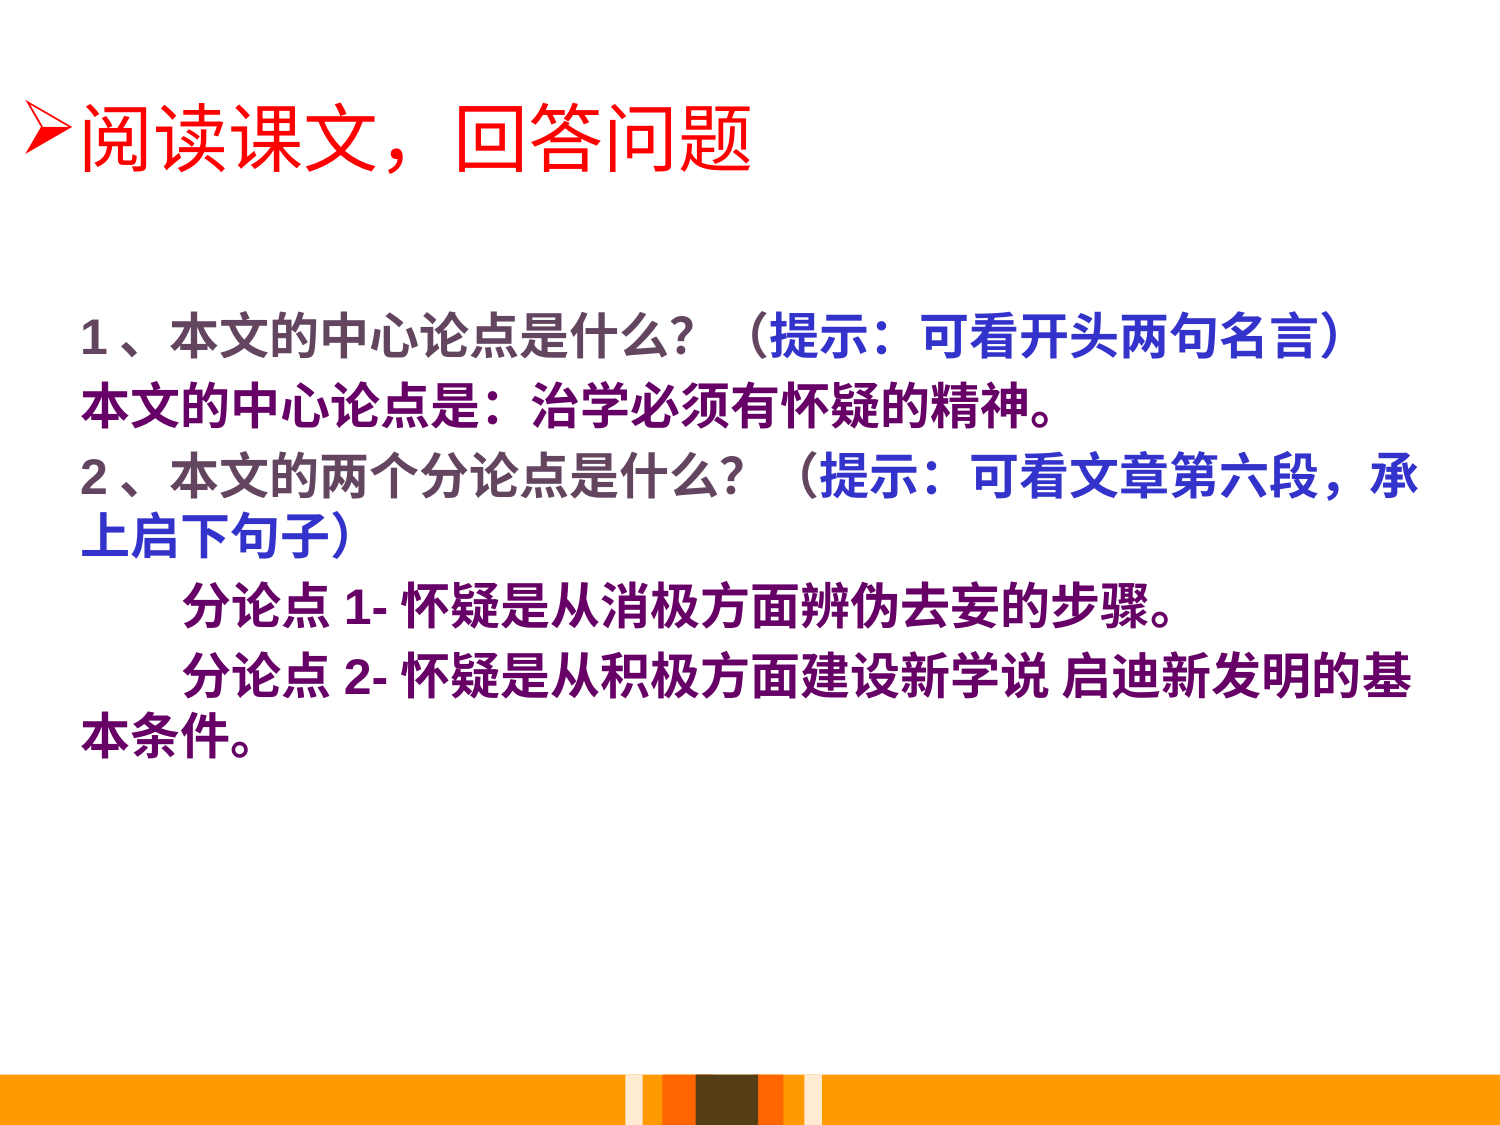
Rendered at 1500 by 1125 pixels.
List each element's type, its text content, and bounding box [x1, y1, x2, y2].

list 1、本文的中心论点是什么？（提示：可看开头两句名言） 本文的中心论点是：治学必须有怀疑的精神。 2、本文的两个分论点是什么？（提示：可看文章第六段，承上启下句子） 分论点1-怀疑是从消极方面辨伪去妄的步骤。 分论点2-怀疑是从积极方面建设新学说 启迪新发明的基本条件。 [64, 296, 1455, 941]
title 阅读课文，回答问题 [2, 42, 771, 231]
